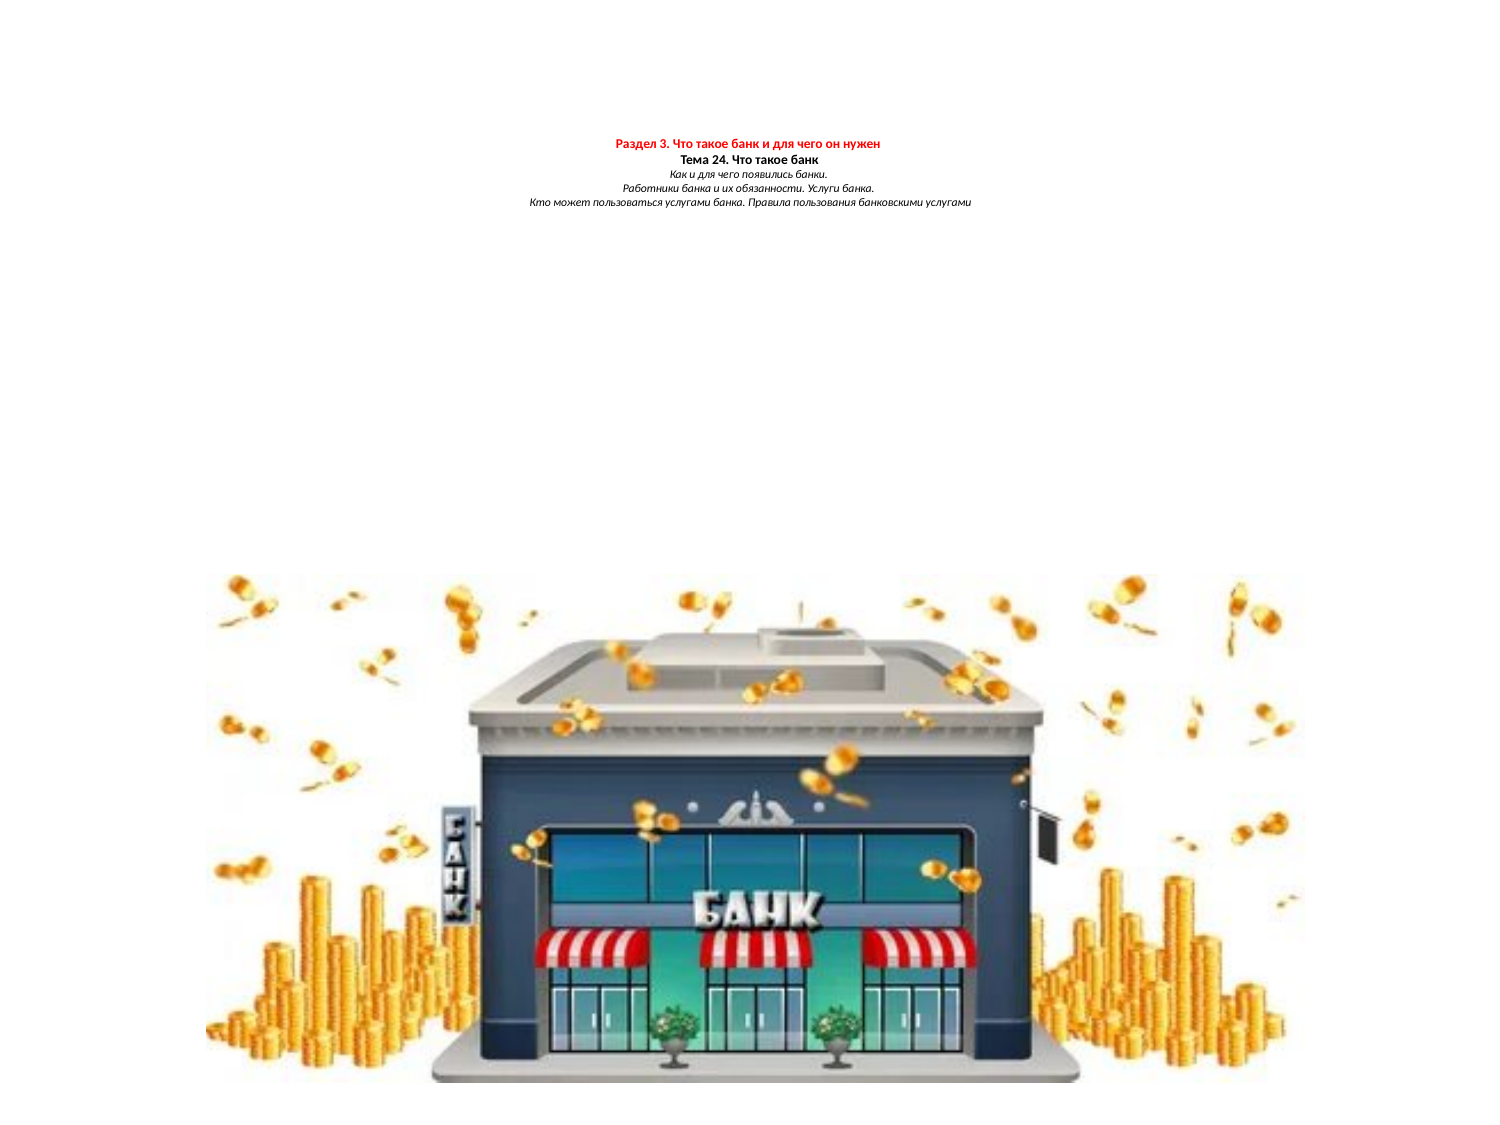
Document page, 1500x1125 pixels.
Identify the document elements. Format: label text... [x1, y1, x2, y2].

picture [206, 574, 1306, 1083]
title Раздел 3. Что такое банк и для чего он нужен Тема 24. Что такое банк Как и для чего появились банки. Работники банка и их обязанности. Услуги банка. Кто может пользоваться услугами банка. Правила пользования банковскими услугами [75, 45, 1425, 233]
